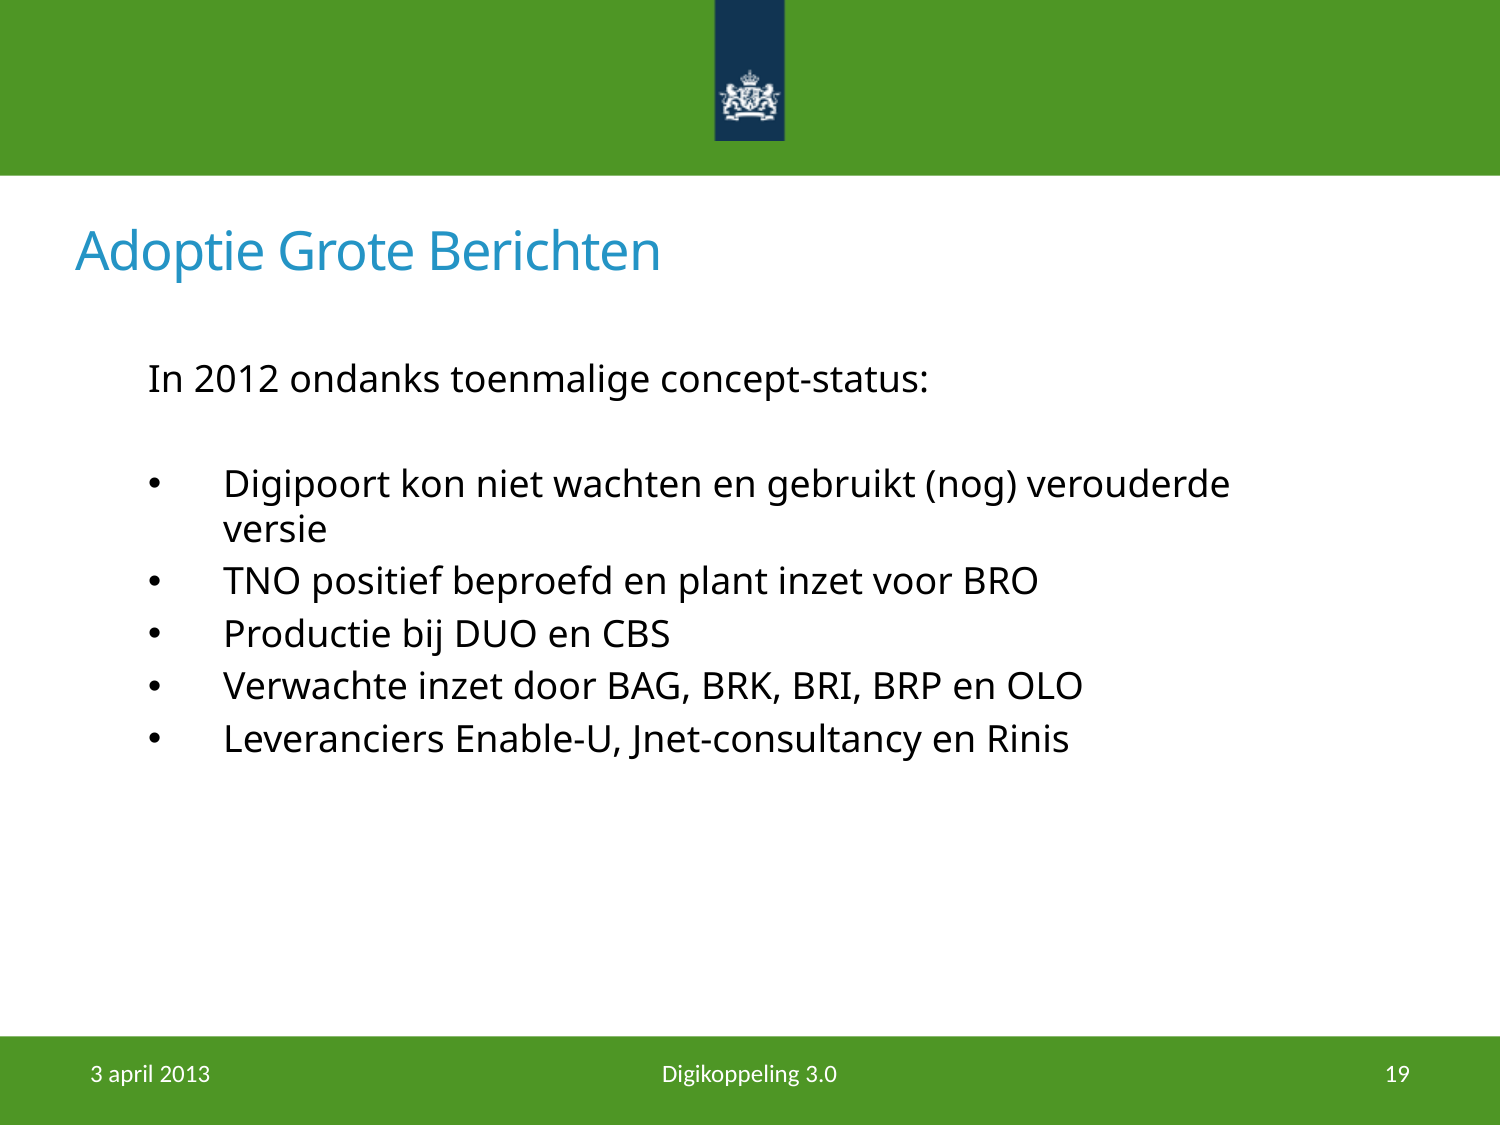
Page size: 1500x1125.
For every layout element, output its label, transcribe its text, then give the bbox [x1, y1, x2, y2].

footer Digikoppeling 3.0 [512, 1042, 988, 1103]
title Adoptie Grote Berichten [60, 202, 1348, 295]
picture [0, 0, 1500, 141]
list In 2012 ondanks toenmalige concept-status: Digipoort kon niet wachten en gebruikt (nog) verouderde versie TNO positief beproefd en plant inzet voor BRO Productie bij DUO en CBS Verwachte inzet door BAG, BRK, BRI, BRP en OLO Leveranciers Enable-U, Jnet-consultancy en Rinis [60, 295, 1350, 997]
slide_number 19 [1074, 1042, 1425, 1103]
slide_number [75, 1042, 425, 1103]
